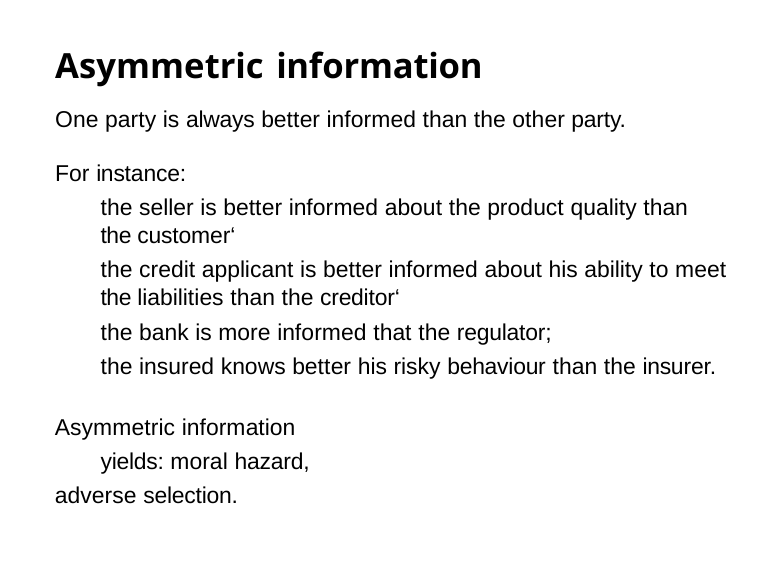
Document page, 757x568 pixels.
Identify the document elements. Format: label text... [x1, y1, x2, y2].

text_box One party is always better informed than the other party. For instance: the seller is better informed about the product quality than the customer‘ the credit applicant is better informed about his ability to meet the liabilities than the creditor‘ the bank is more informed that the regulator; the insured knows better his risky behaviour than the insurer. Asymmetric information yields: moral hazard, adverse selection. [53, 102, 757, 509]
title Asymmetric information [53, 14, 706, 102]
